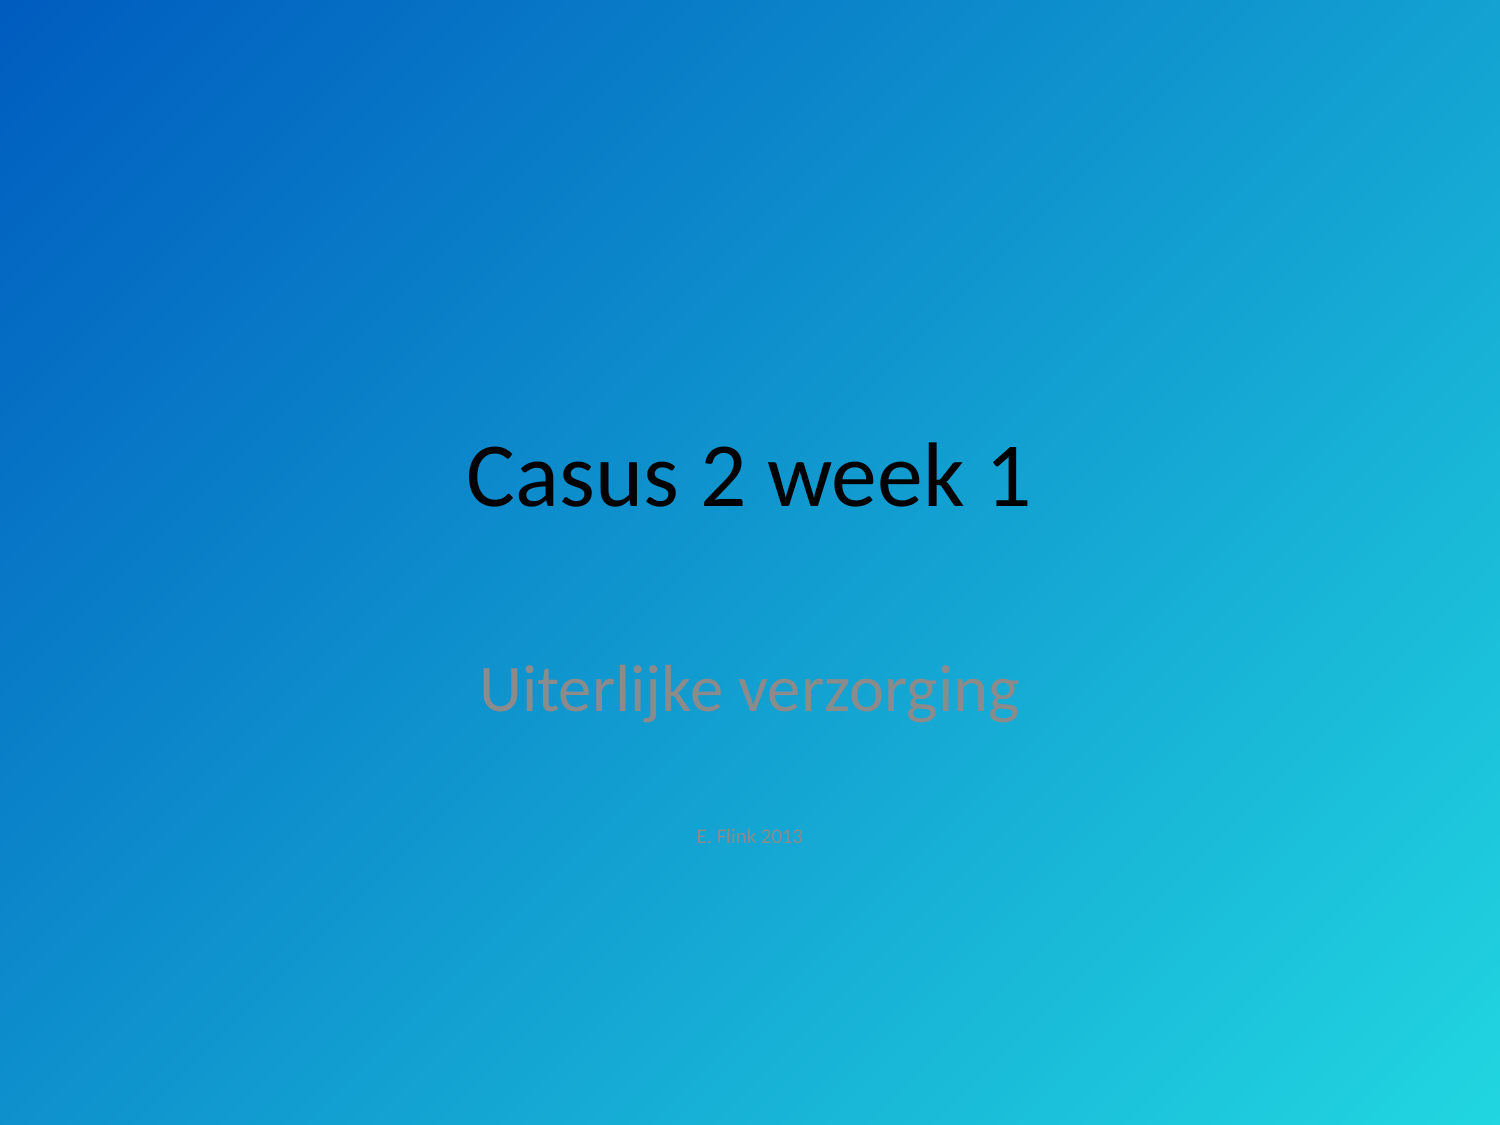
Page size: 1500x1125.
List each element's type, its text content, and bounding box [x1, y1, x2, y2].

subtitle Uiterlijke verzorging E. Flink 2013 [225, 637, 1275, 925]
title Casus 2 week 1 [112, 349, 1388, 591]
